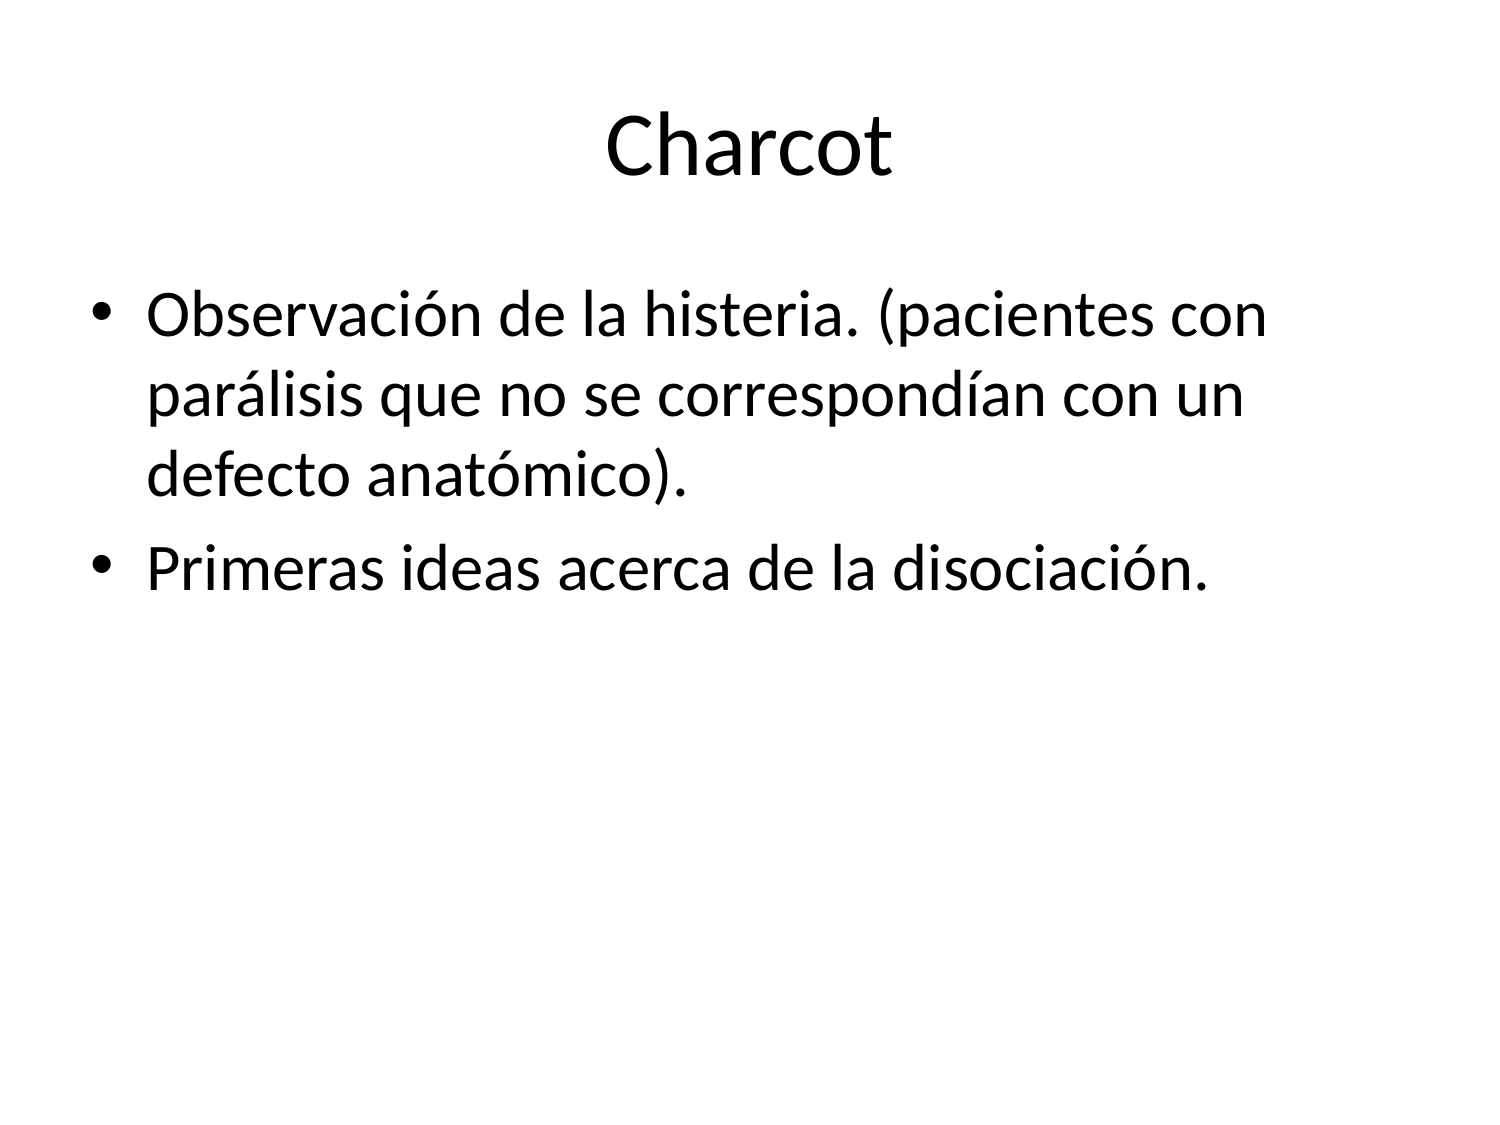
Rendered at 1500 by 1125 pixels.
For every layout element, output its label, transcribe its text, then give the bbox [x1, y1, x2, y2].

title Charcot [75, 45, 1425, 233]
list Observación de la histeria. (pacientes con parálisis que no se correspondían con un defecto anatómico). Primeras ideas acerca de la disociación. [75, 262, 1425, 1005]
